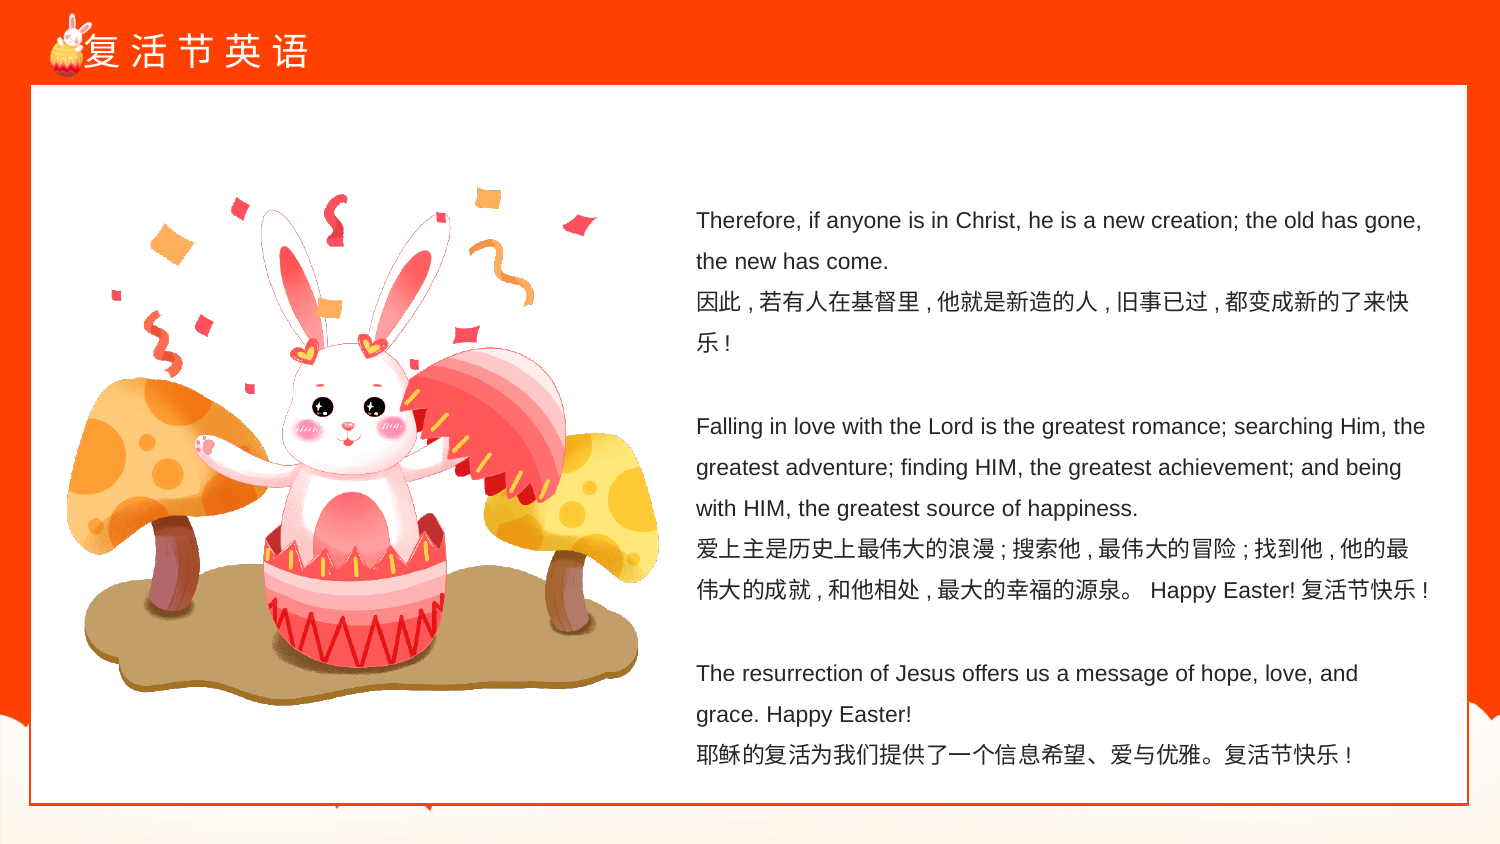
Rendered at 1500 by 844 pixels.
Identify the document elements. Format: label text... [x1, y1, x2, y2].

picture [0, 0, 1500, 844]
text_box Therefore, if anyone is in Christ, he is a new creation; the old has gone, the new has come. 因此,若有人在基督里,他就是新造的人,旧事已过,都变成新的了来快乐! Falling in love with the Lord is the greatest romance; searching Him, the greatest adventure; finding HIM, the greatest achievement; and being with HIM, the greatest source of happiness. 爱上主是历史上最伟大的浪漫;搜索他,最伟大的冒险;找到他,他的最伟大的成就,和他相处,最大的幸福的源泉。Happy Easter!复活节快乐! The resurrection of Jesus offers us a message of hope, love, and grace. Happy Easter! 耶稣的复活为我们提供了一个信息希望、爱与优雅。复活节快乐! [681, 184, 1444, 776]
